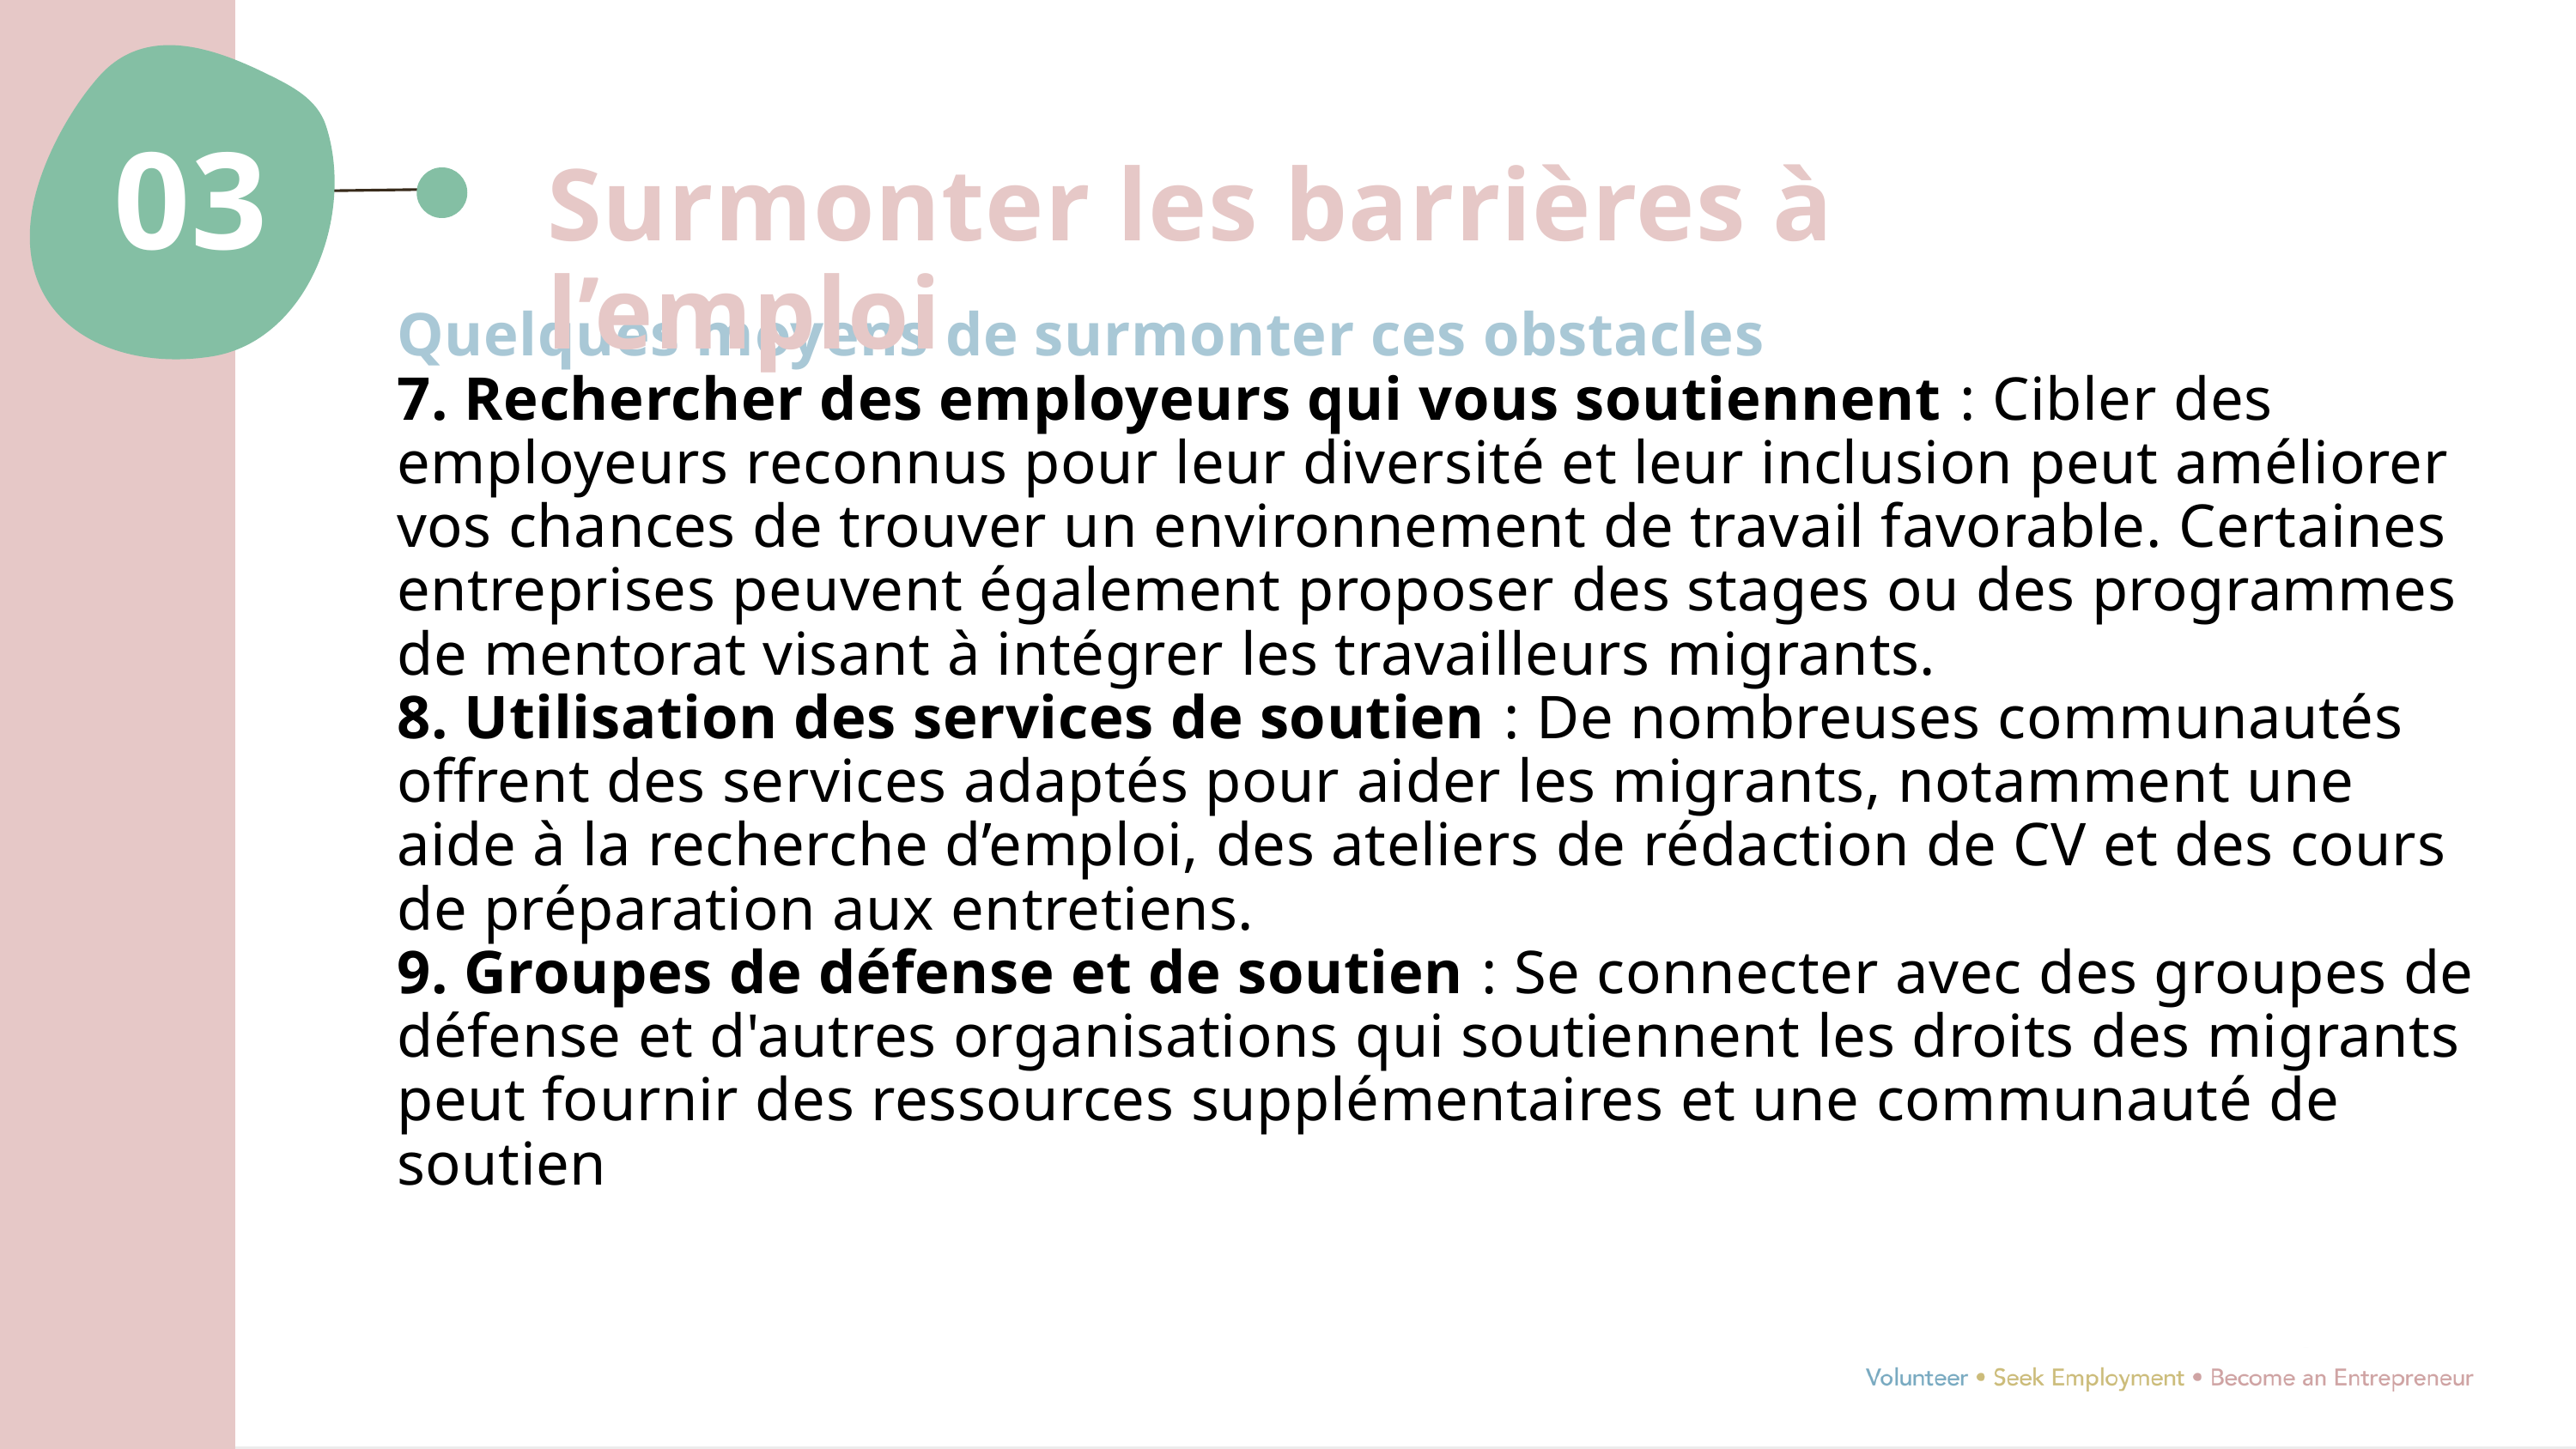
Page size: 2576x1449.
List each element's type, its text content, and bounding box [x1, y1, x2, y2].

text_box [0, 0, 236, 1449]
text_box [242, 1446, 2570, 1449]
text_box Surmonter les barrières à l’emploi [547, 152, 2144, 369]
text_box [416, 167, 468, 219]
text_box [1827, 1347, 2538, 1421]
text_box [29, 45, 336, 360]
text_box Quelques moyens de surmonter ces obstacles 7. Rechercher des employeurs qui vous soutiennent : Cibler des employeurs reconnus pour leur diversité et leur inclusion peut améliorer vos chances de trouver un environnement de travail favorable. Certaines entreprises peuvent également proposer des stages ou des programmes de mentorat visant à intégrer les travailleurs migrants. 8. Utilisation des services de soutien : De nombreuses communautés offrent des services adaptés pour aider les migrants, notamment une aide à la recherche d’emploi, des ateliers de rédaction de CV et des cours de préparation aux entretiens. 9. Groupes de défense et de soutien : Se connecter avec des groupes de défense et d'autres organisations qui soutiennent les droits des migrants peut fournir des ressources supplémentaires et une communauté de soutien [397, 304, 2491, 1270]
